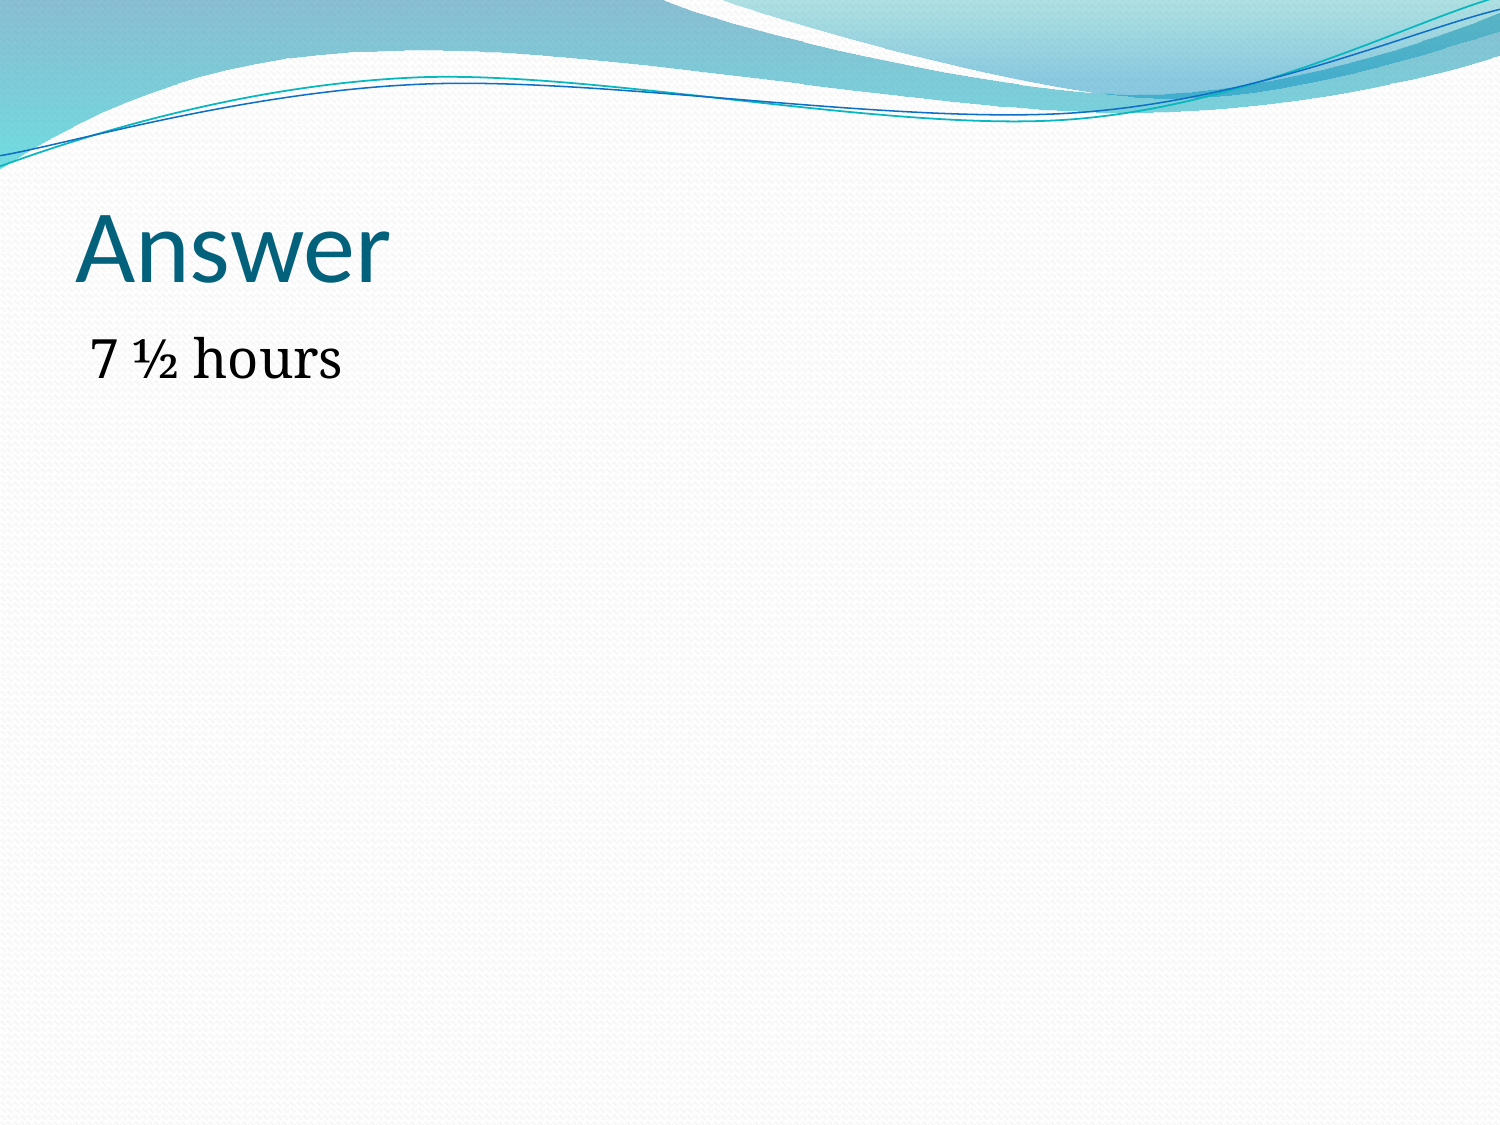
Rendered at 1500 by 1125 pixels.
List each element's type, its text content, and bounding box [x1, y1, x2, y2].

list 7 ½ hours [75, 317, 1425, 1038]
title Answer [75, 115, 1425, 303]
